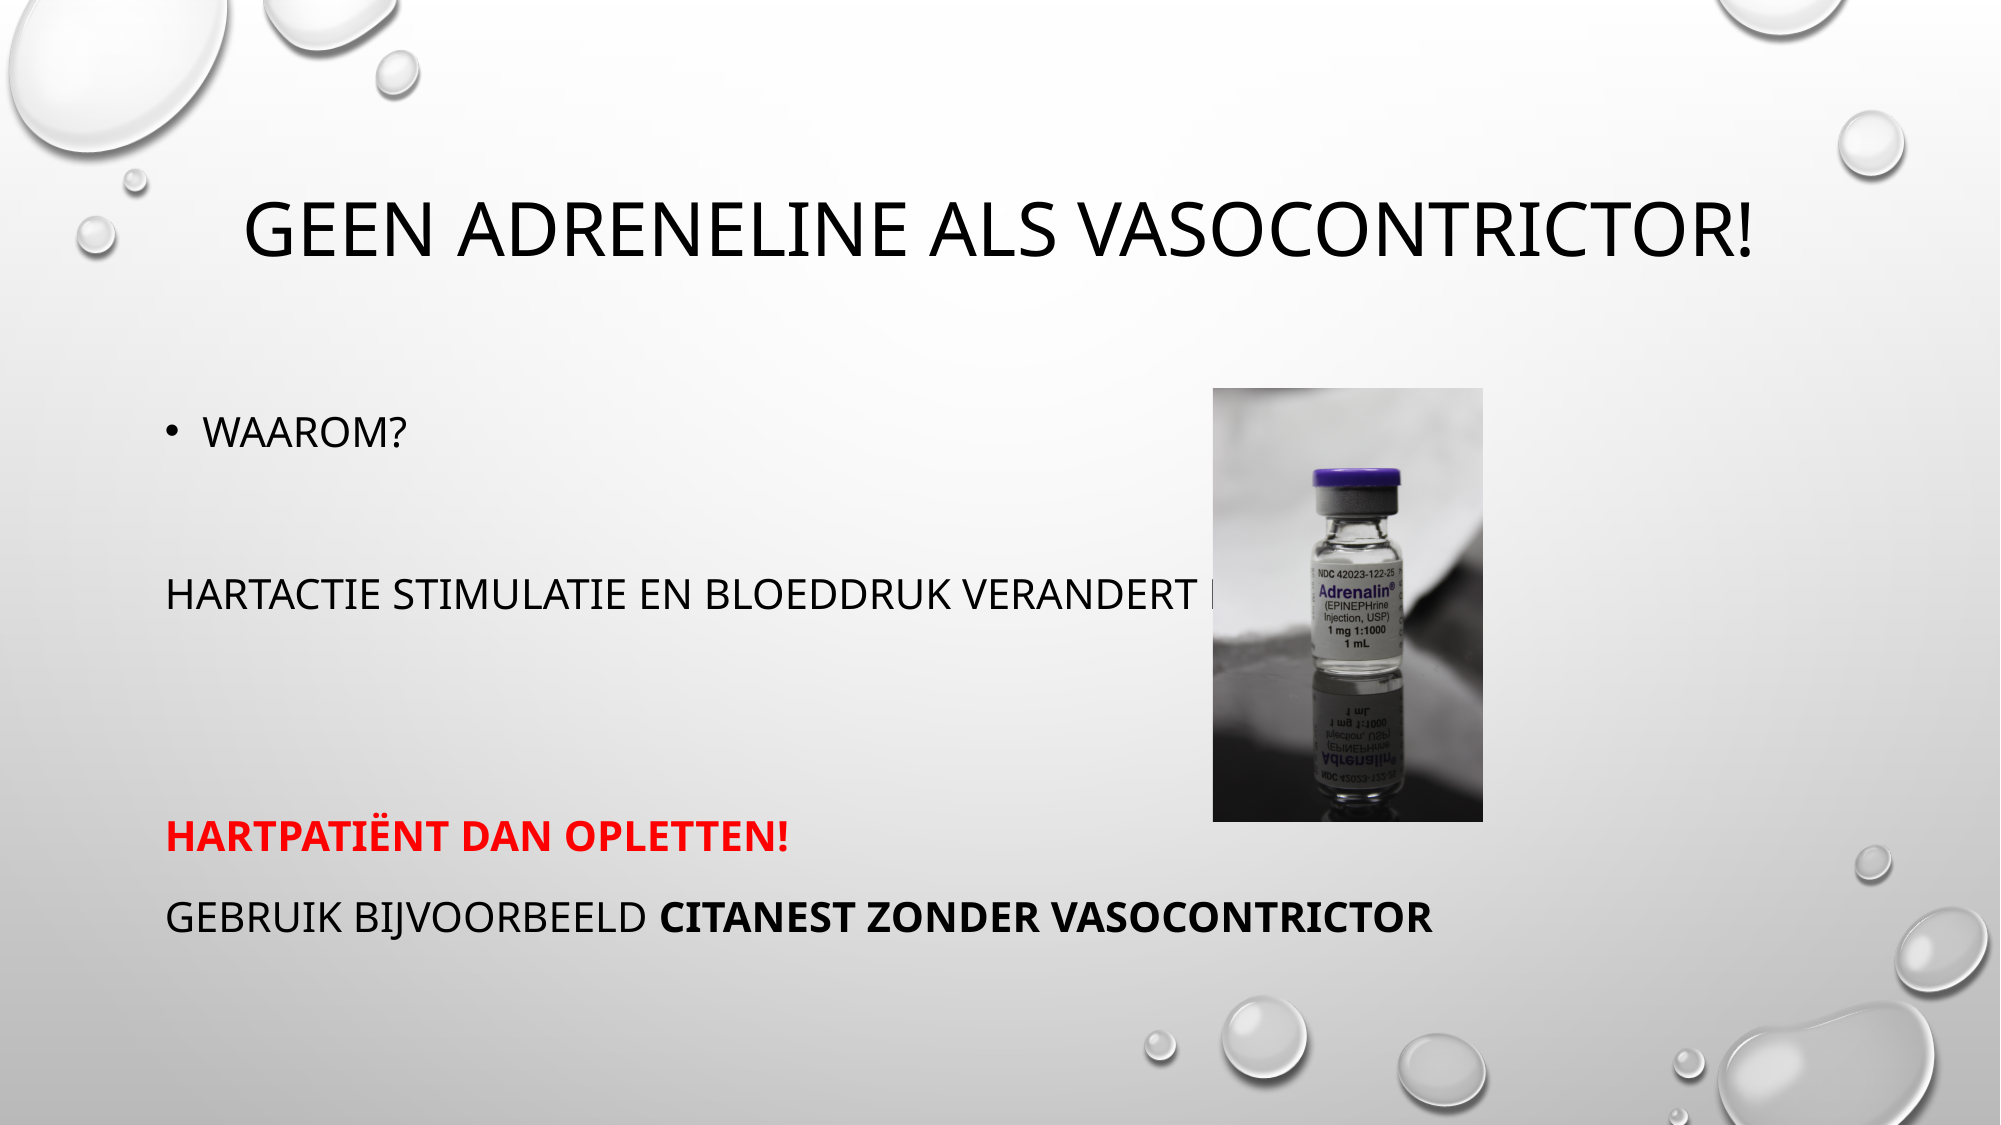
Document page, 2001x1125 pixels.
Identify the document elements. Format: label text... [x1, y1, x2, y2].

picture [0, 0, 2000, 1125]
title Geen adreneline als vasocontrictor! [149, 101, 1851, 364]
list Waarom? Hartactie stimulatie en bloeddruk verandert door hartpatiënt dan opletten! Gebruik bijvoorbeeld citanest zonder vasocontrictor [149, 388, 1850, 1025]
